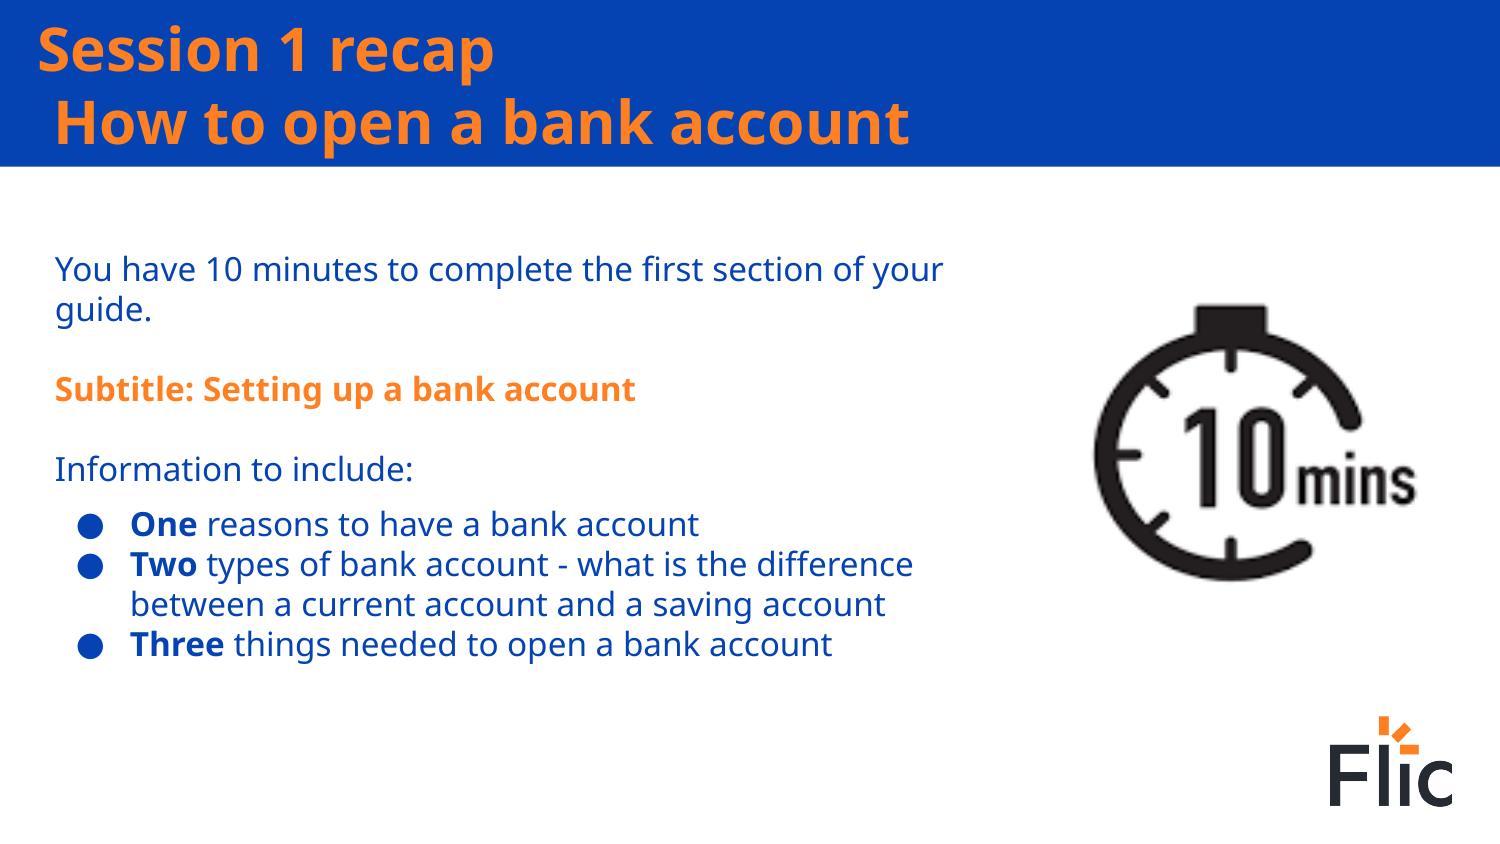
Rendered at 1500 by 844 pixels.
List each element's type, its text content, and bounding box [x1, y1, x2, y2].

title Session 1 recap How to open a bank account [22, 41, 1351, 127]
picture [1330, 716, 1452, 807]
picture [1068, 262, 1439, 645]
text_box You have 10 minutes to complete the first section of your guide. Subtitle: Setting up a bank account Information to include: One reasons to have a bank account Two types of bank account - what is the difference between a current account and a saving account Three things needed to open a bank account [39, 233, 1010, 758]
